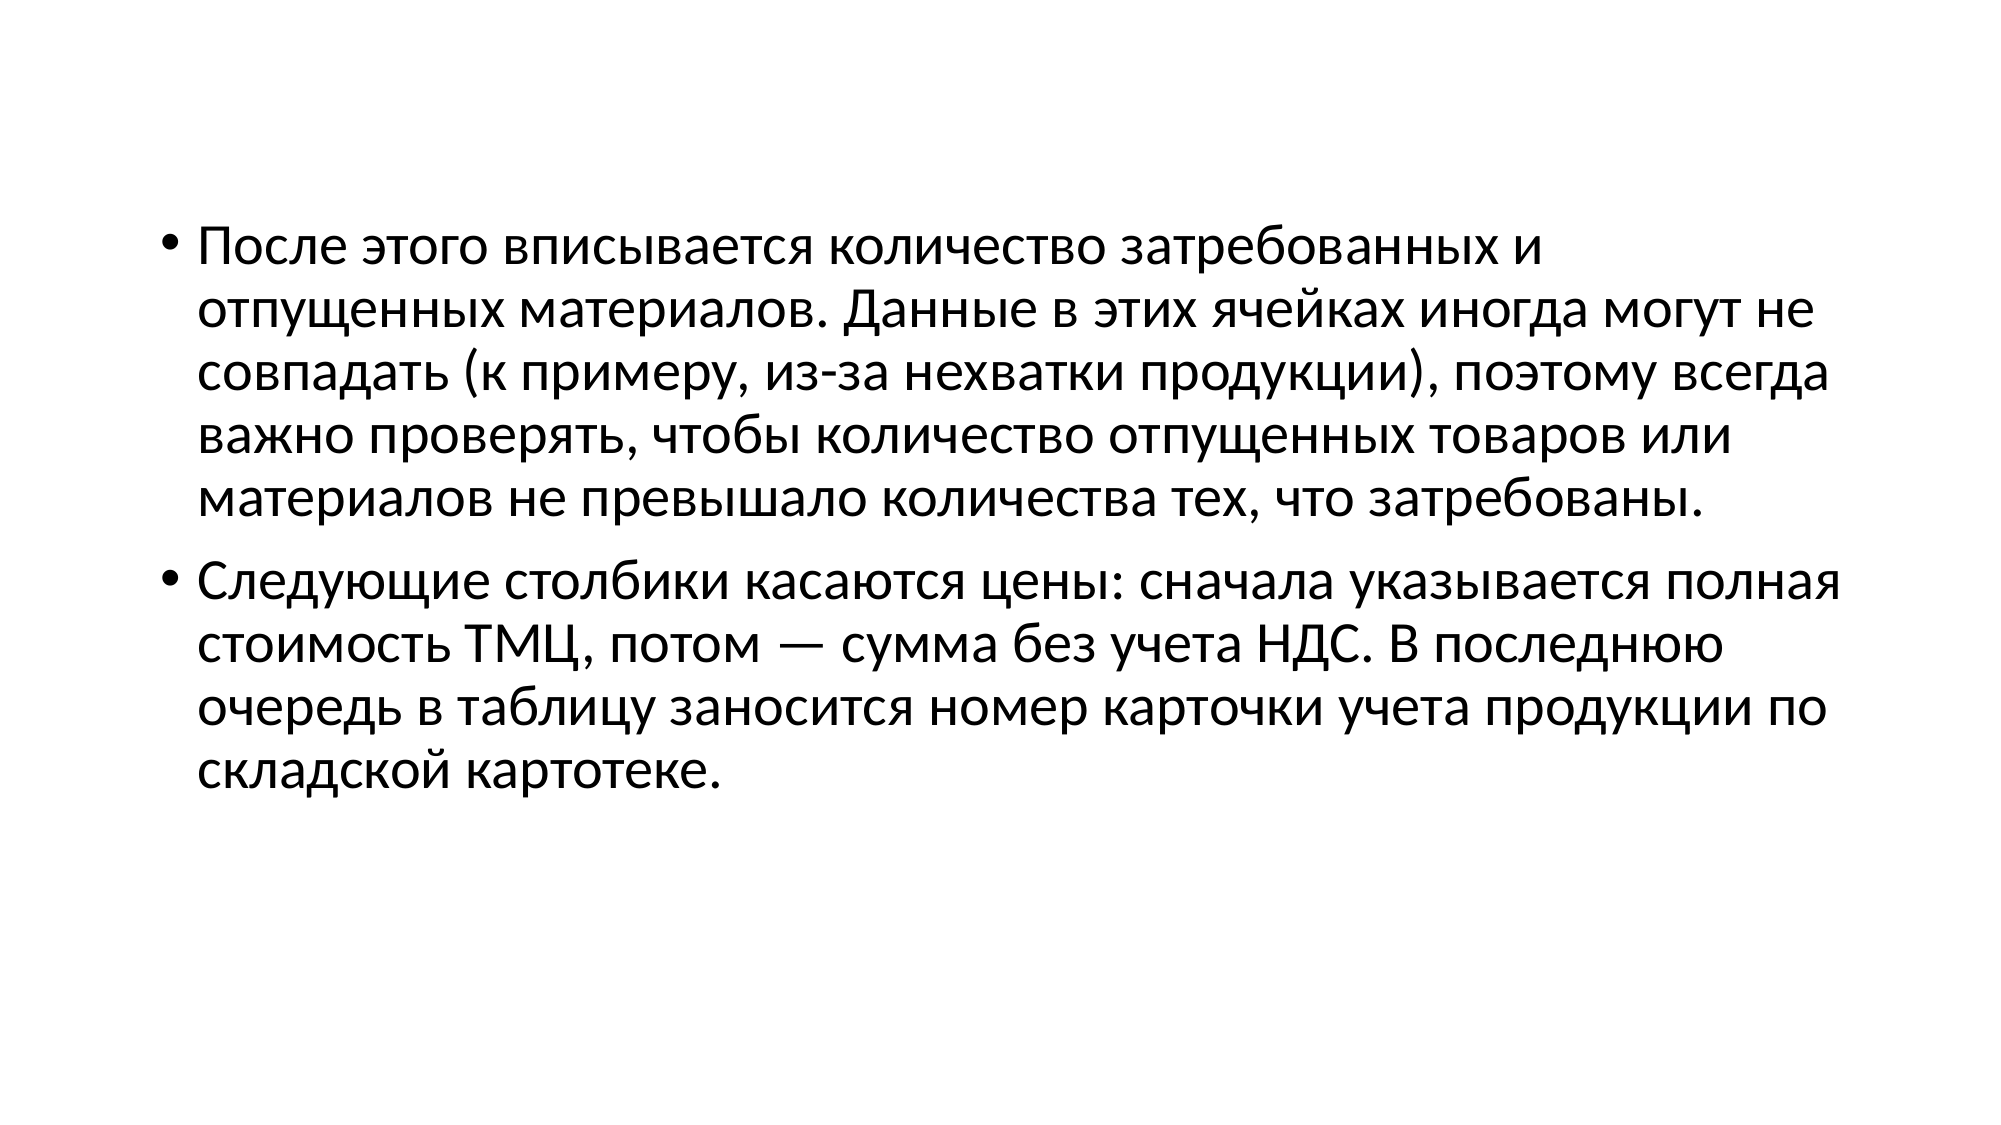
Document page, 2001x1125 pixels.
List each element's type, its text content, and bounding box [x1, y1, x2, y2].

list После этого вписывается количество затребованных и отпущенных материалов. Данные в этих ячейках иногда могут не совпадать (к примеру, из-за нехватки продукции), поэтому всегда важно проверять, чтобы количество отпущенных товаров или материалов не превышало количества тех, что затребованы. Следующие столбики касаются цены: сначала указывается полная стоимость ТМЦ, потом — сумма без учета НДС. В последнюю очередь в таблицу заносится номер карточки учета продукции по складской картотеке. [145, 206, 1871, 921]
